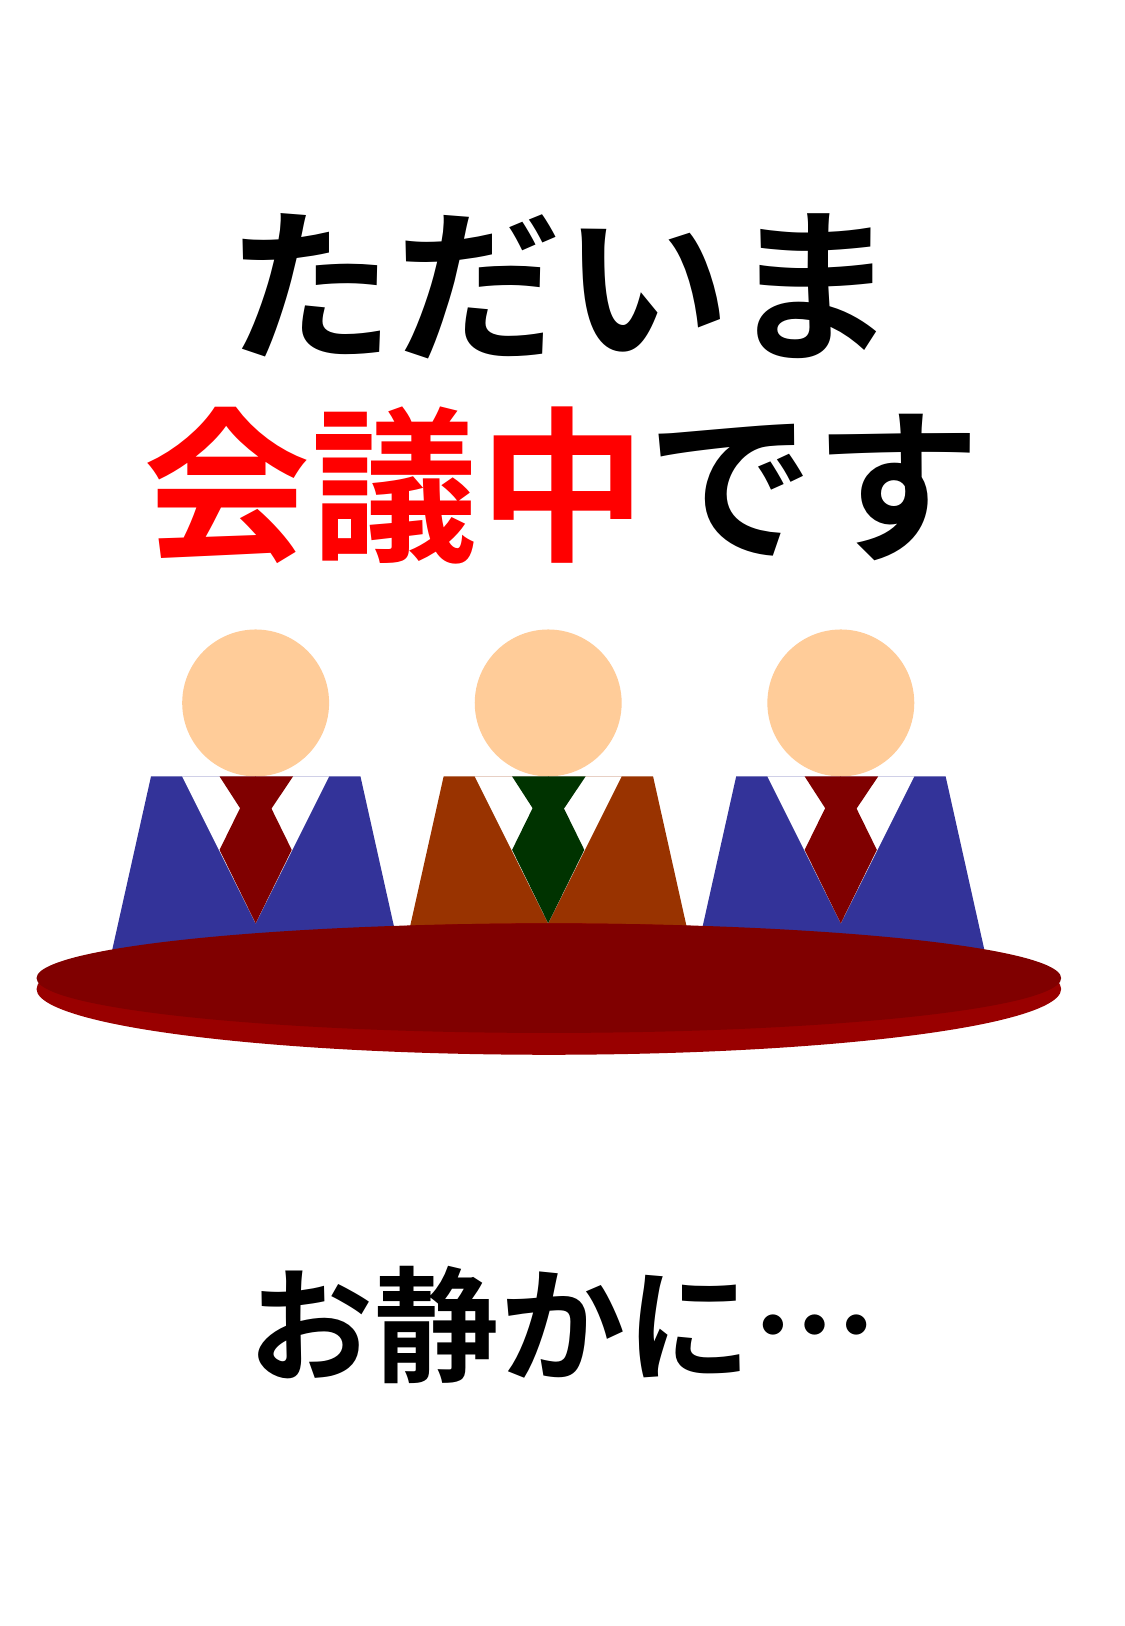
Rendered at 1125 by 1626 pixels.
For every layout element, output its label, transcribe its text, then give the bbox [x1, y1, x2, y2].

text_box ただいま 会議中です [1, 174, 1125, 590]
text_box お静かに… [1, 1240, 1125, 1406]
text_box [36, 629, 1062, 1055]
